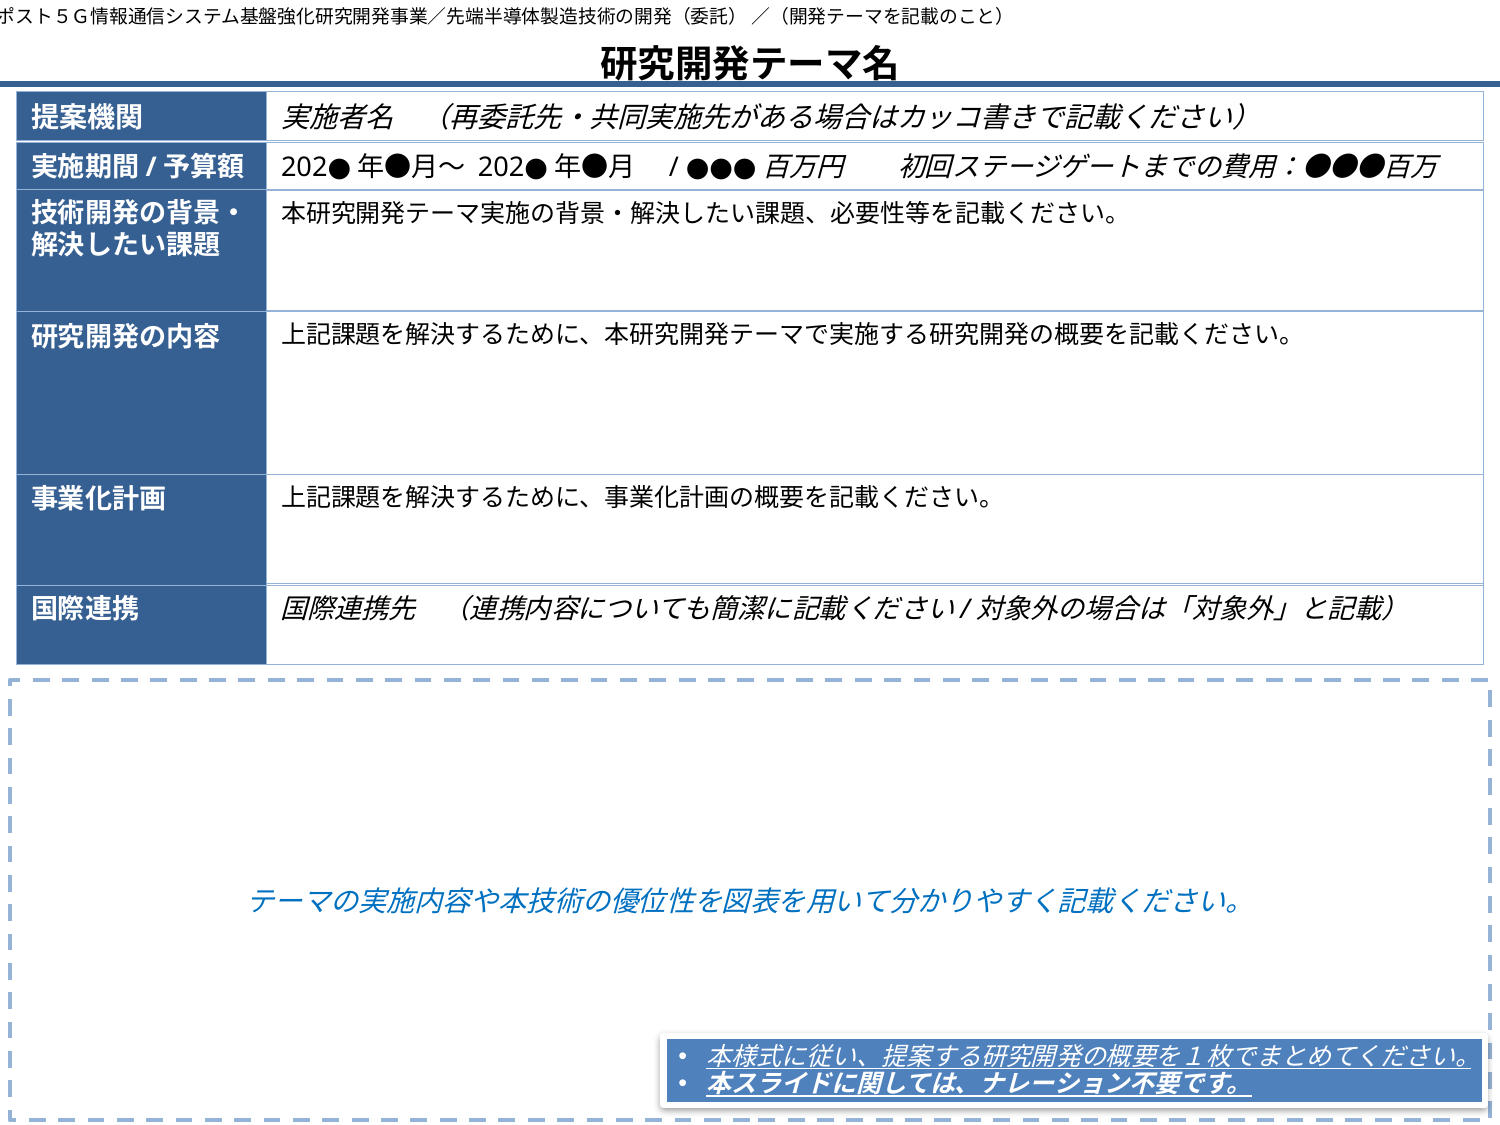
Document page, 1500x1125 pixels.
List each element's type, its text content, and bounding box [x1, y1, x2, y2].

text_box 本研究開発テーマ実施の背景・解決したい課題、必要性等を記載ください。 [266, 190, 1484, 311]
text_box 本様式に従い、提案する研究開発の概要を１枚でまとめてください。 本スライドに関しては、ナレーション不要です。 [660, 1033, 1488, 1108]
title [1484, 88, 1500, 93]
text_box 国際連携 [16, 586, 266, 665]
text_box 実施者名 （再委託先・共同実施先がある場合はカッコ書きで記載ください） [266, 91, 1484, 141]
text_box 上記課題を解決するために、本研究開発テーマで実施する研究開発の概要を記載ください。 [266, 311, 1484, 474]
text_box ポスト５Ｇ情報通信システム基盤強化研究開発事業／先端半導体製造技術の開発（委託） ／（開発テーマを記載のこと） [0, 0, 1028, 35]
text_box 上記課題を解決するために、事業化計画の概要を記載ください。 [266, 474, 1484, 586]
text_box 技術開発の背景・解決したい課題 [16, 190, 266, 311]
text_box 実施期間/予算額 [16, 142, 266, 190]
text_box 提案機関 [16, 91, 266, 141]
text_box 202●年●月～ 202●年●月 / ●●●百万円 初回ステージゲートまでの費用：●●●百万 [266, 142, 1484, 190]
text_box テーマの実施内容や本技術の優位性を図表を用いて分かりやすく記載ください。 [8, 678, 1492, 1122]
text_box 国際連携先 （連携内容についても簡潔に記載ください/対象外の場合は「対象外」と記載） [266, 586, 1484, 665]
text_box 研究開発の内容 [16, 311, 266, 474]
title 研究開発テーマ名 [0, 32, 1500, 81]
text_box 事業化計画 [16, 474, 266, 586]
